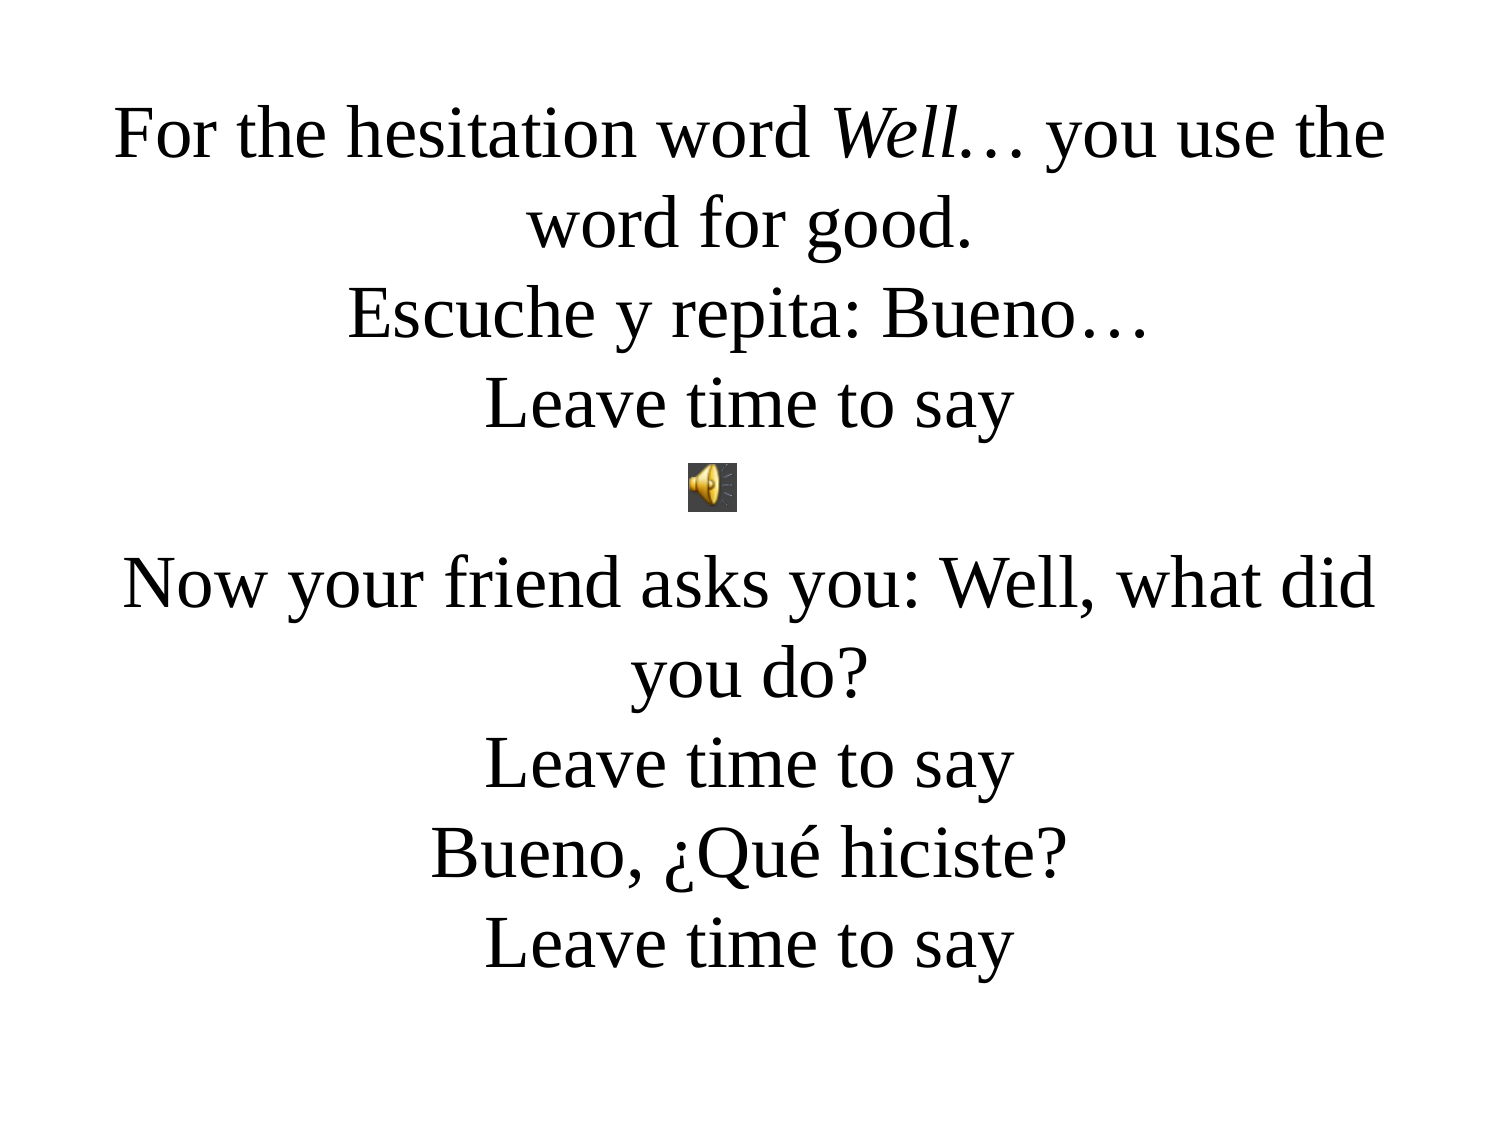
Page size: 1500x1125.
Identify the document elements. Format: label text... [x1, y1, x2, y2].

text_box For the hesitation word Well… you use the word for good. Escuche y repita: Bueno… Leave time to say Now your friend asks you: Well, what did you do? Leave time to say Bueno, ¿Qué hiciste? Leave time to say [87, 74, 1413, 990]
picture [687, 462, 738, 513]
